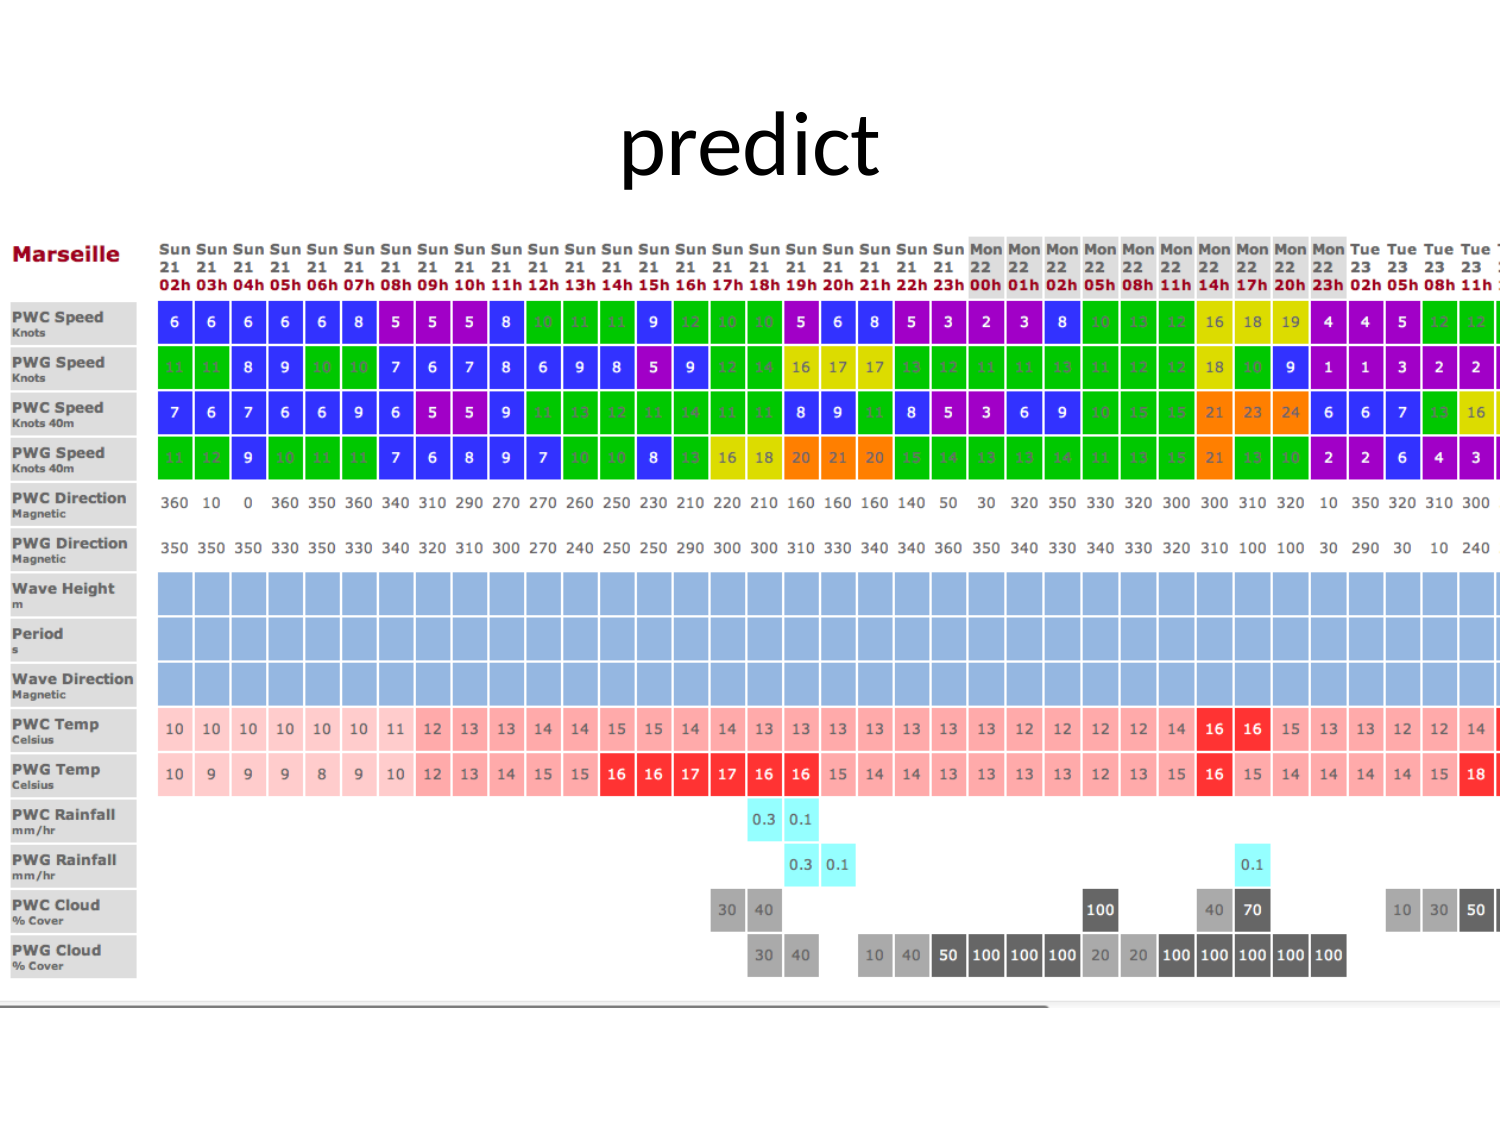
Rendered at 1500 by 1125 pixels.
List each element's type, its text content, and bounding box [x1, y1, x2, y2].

title predict [75, 45, 1425, 230]
picture [0, 232, 1500, 1008]
